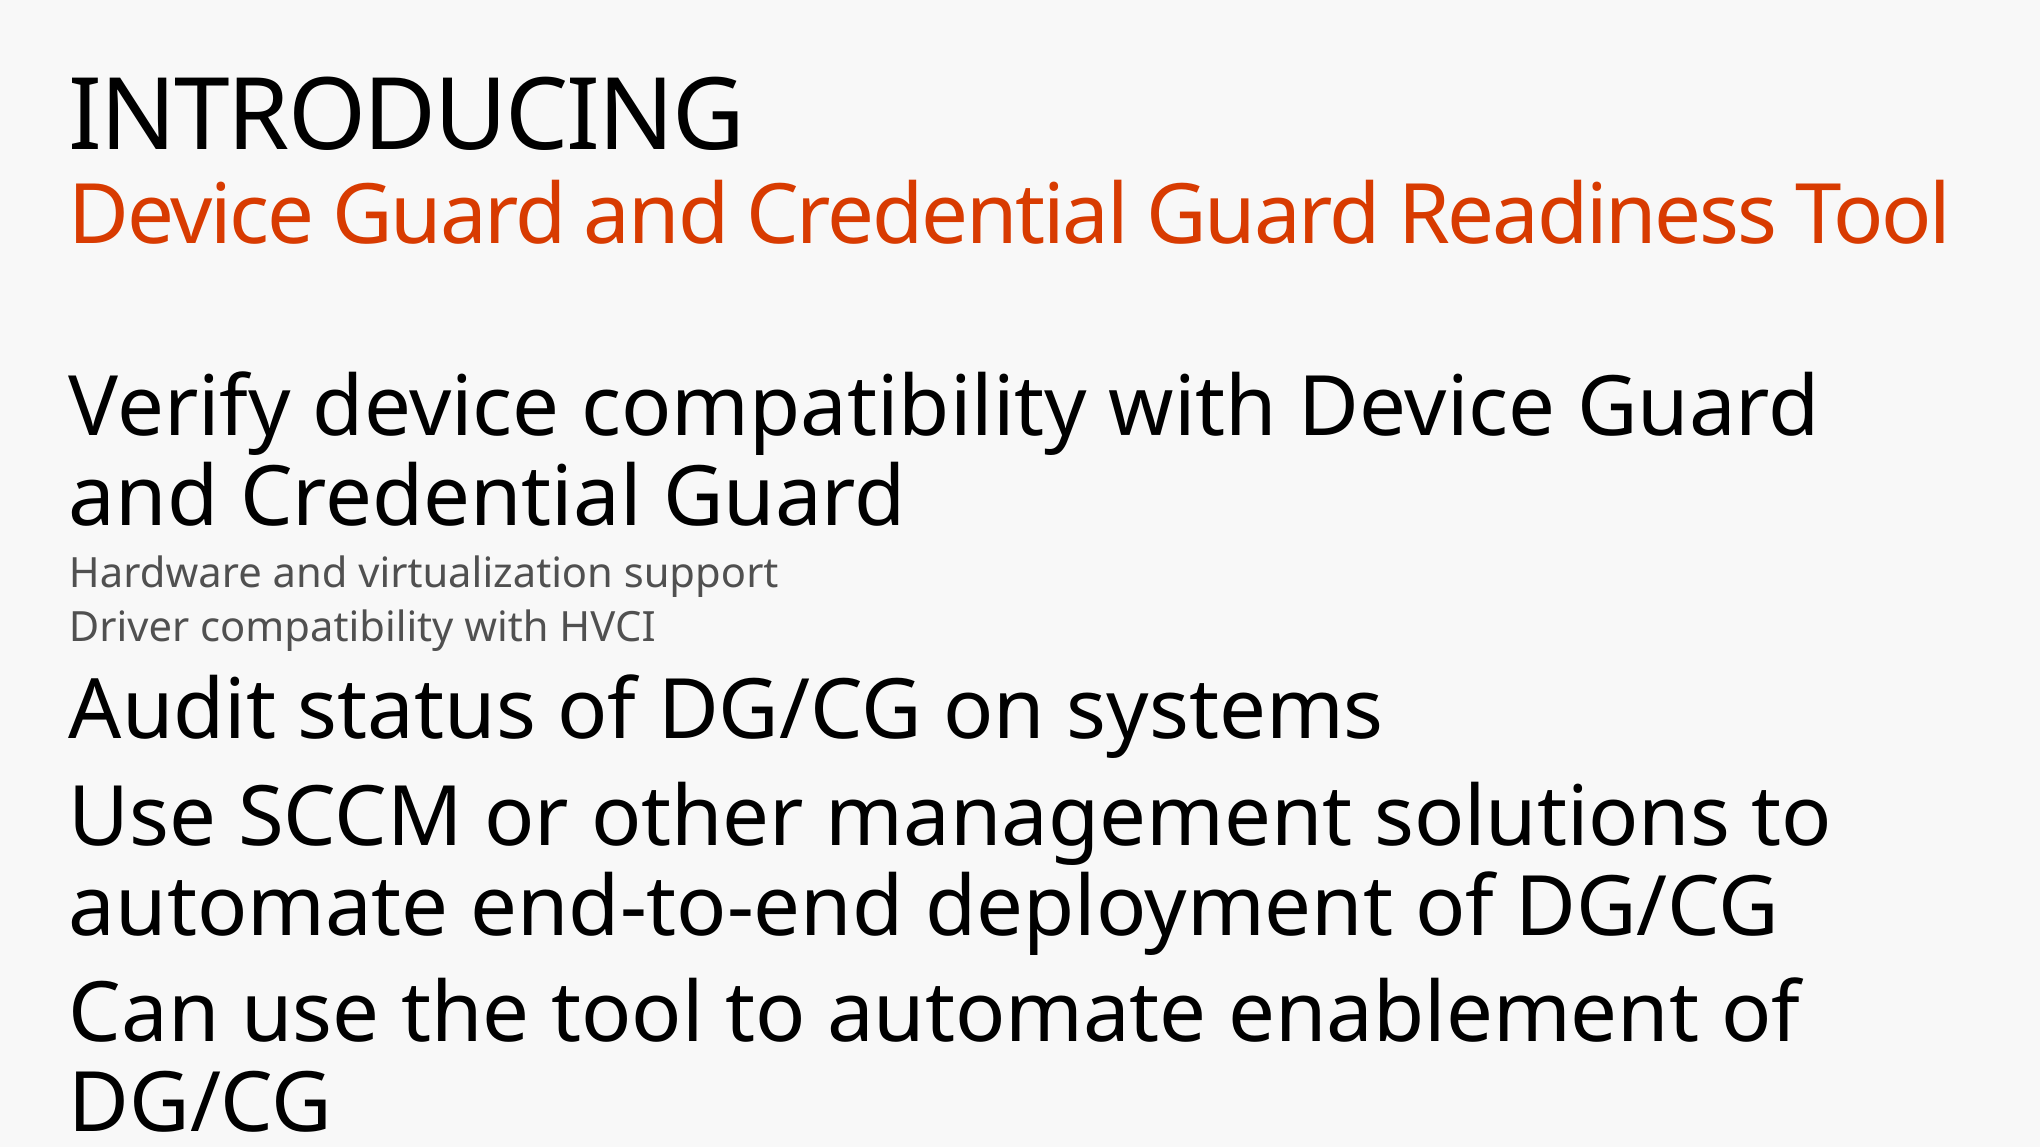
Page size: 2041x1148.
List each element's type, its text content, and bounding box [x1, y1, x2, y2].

list Verify device compatibility with Device Guard and Credential Guard Hardware and virtualization support Driver compatibility with HVCI Audit status of DG/CG on systems Use SCCM or other management solutions to automate end-to-end deployment of DG/CG Can use the tool to automate enablement of DG/CG [45, 348, 1996, 1148]
title INTRODUCING Device Guard and Credential Guard Readiness Tool [45, 48, 1996, 199]
